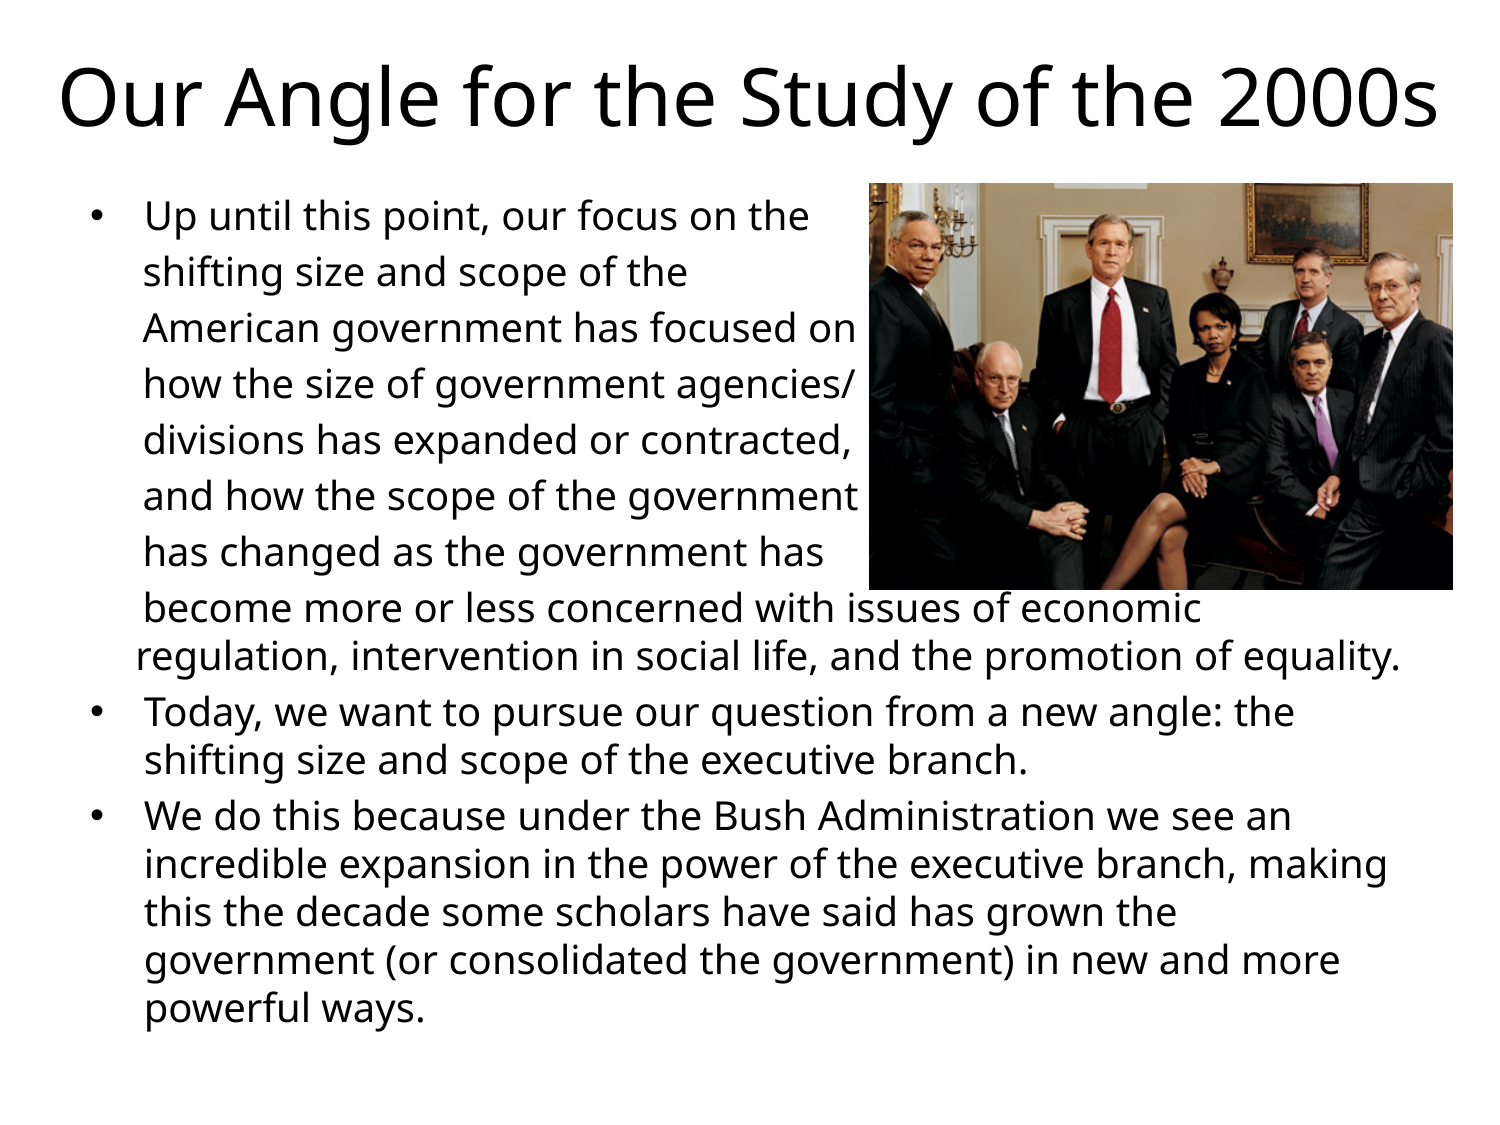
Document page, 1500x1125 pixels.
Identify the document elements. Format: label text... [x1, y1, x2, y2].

list Up until this point, our focus on the shifting size and scope of the American government has focused on how the size of government agencies/ divisions has expanded or contracted, and how the scope of the government has changed as the government has become more or less concerned with issues of economic regulation, intervention in social life, and the promotion of equality. Today, we want to pursue our question from a new angle: the shifting size and scope of the executive branch. We do this because under the Bush Administration we see an incredible expansion in the power of the executive branch, making this the decade some scholars have said has grown the government (or consolidated the government) in new and more powerful ways. [75, 183, 1425, 1061]
title Our Angle for the Study of the 2000s [0, 0, 1500, 188]
picture [869, 182, 1453, 590]
